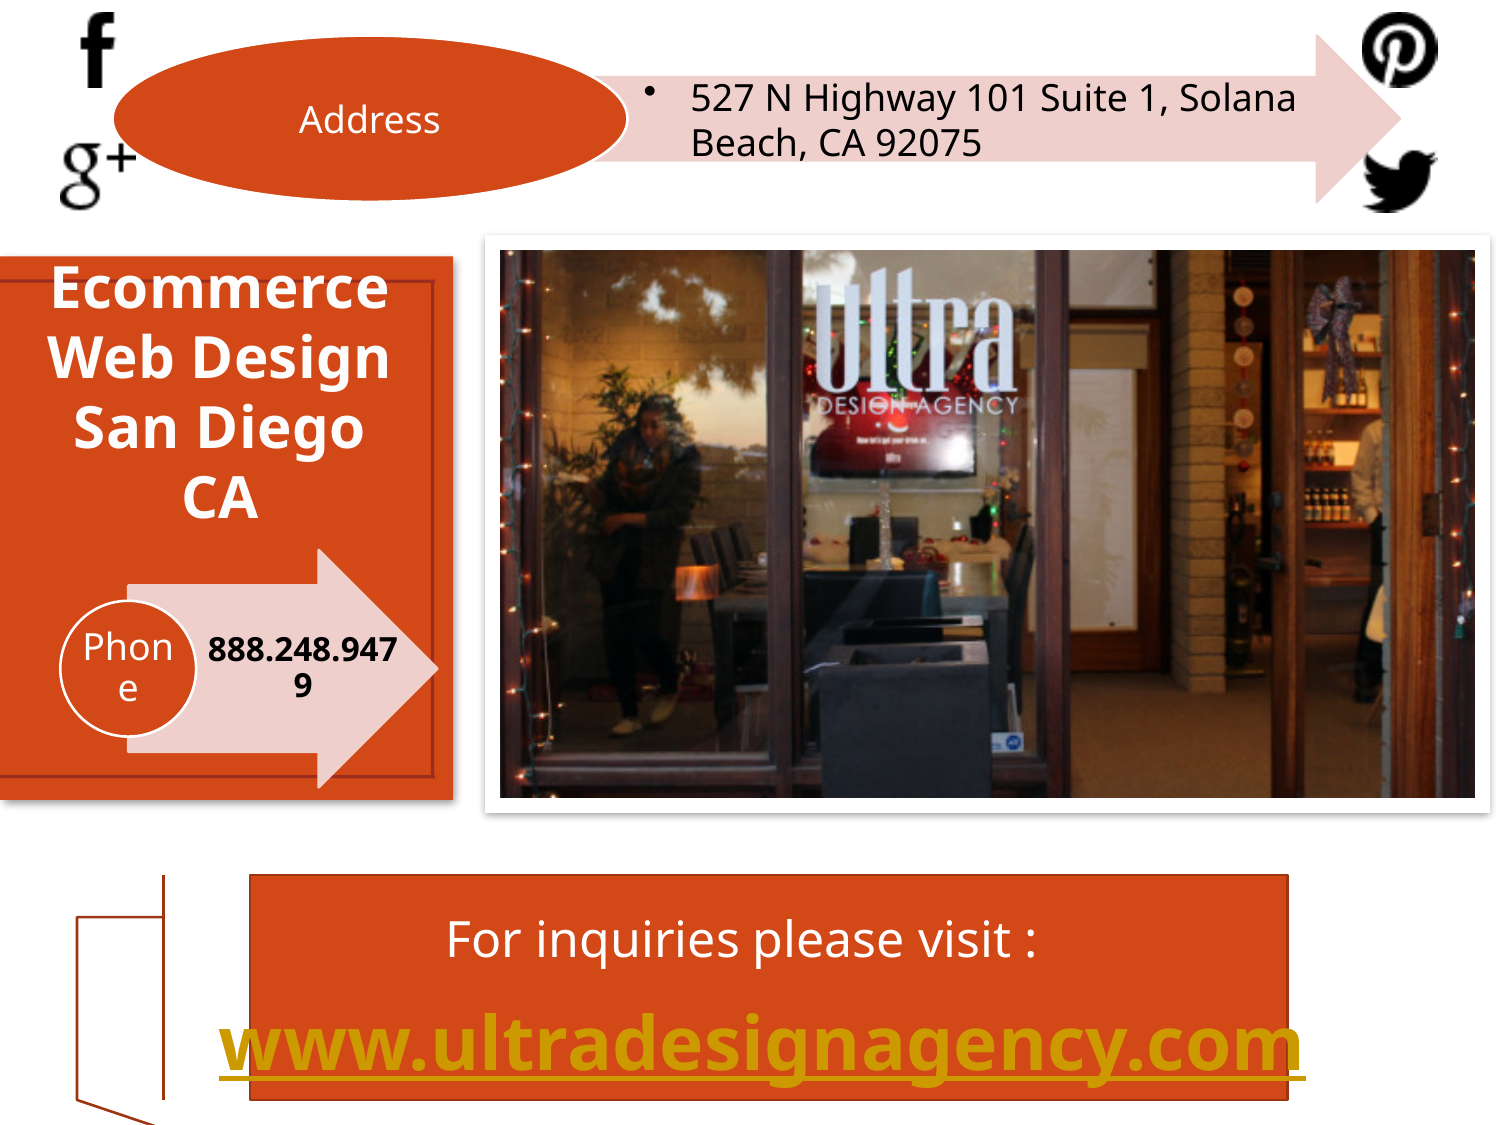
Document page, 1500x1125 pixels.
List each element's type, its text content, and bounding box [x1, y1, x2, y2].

picture [499, 249, 1476, 799]
picture [60, 12, 136, 88]
text_box For inquiries please visit : [430, 899, 1054, 975]
picture [1362, 12, 1438, 88]
text_box [249, 1050, 1289, 1101]
picture [1362, 137, 1438, 213]
picture [60, 137, 136, 213]
text_box [75, 874, 165, 987]
text_box [75, 1050, 156, 1125]
list www.ultradesignagency.com [62, 987, 1463, 1050]
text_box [128, 549, 438, 788]
title Ecommerce Web Design San Diego CA [24, 299, 415, 538]
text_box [60, 600, 197, 737]
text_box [112, 0, 1401, 238]
text_box [249, 874, 1289, 987]
